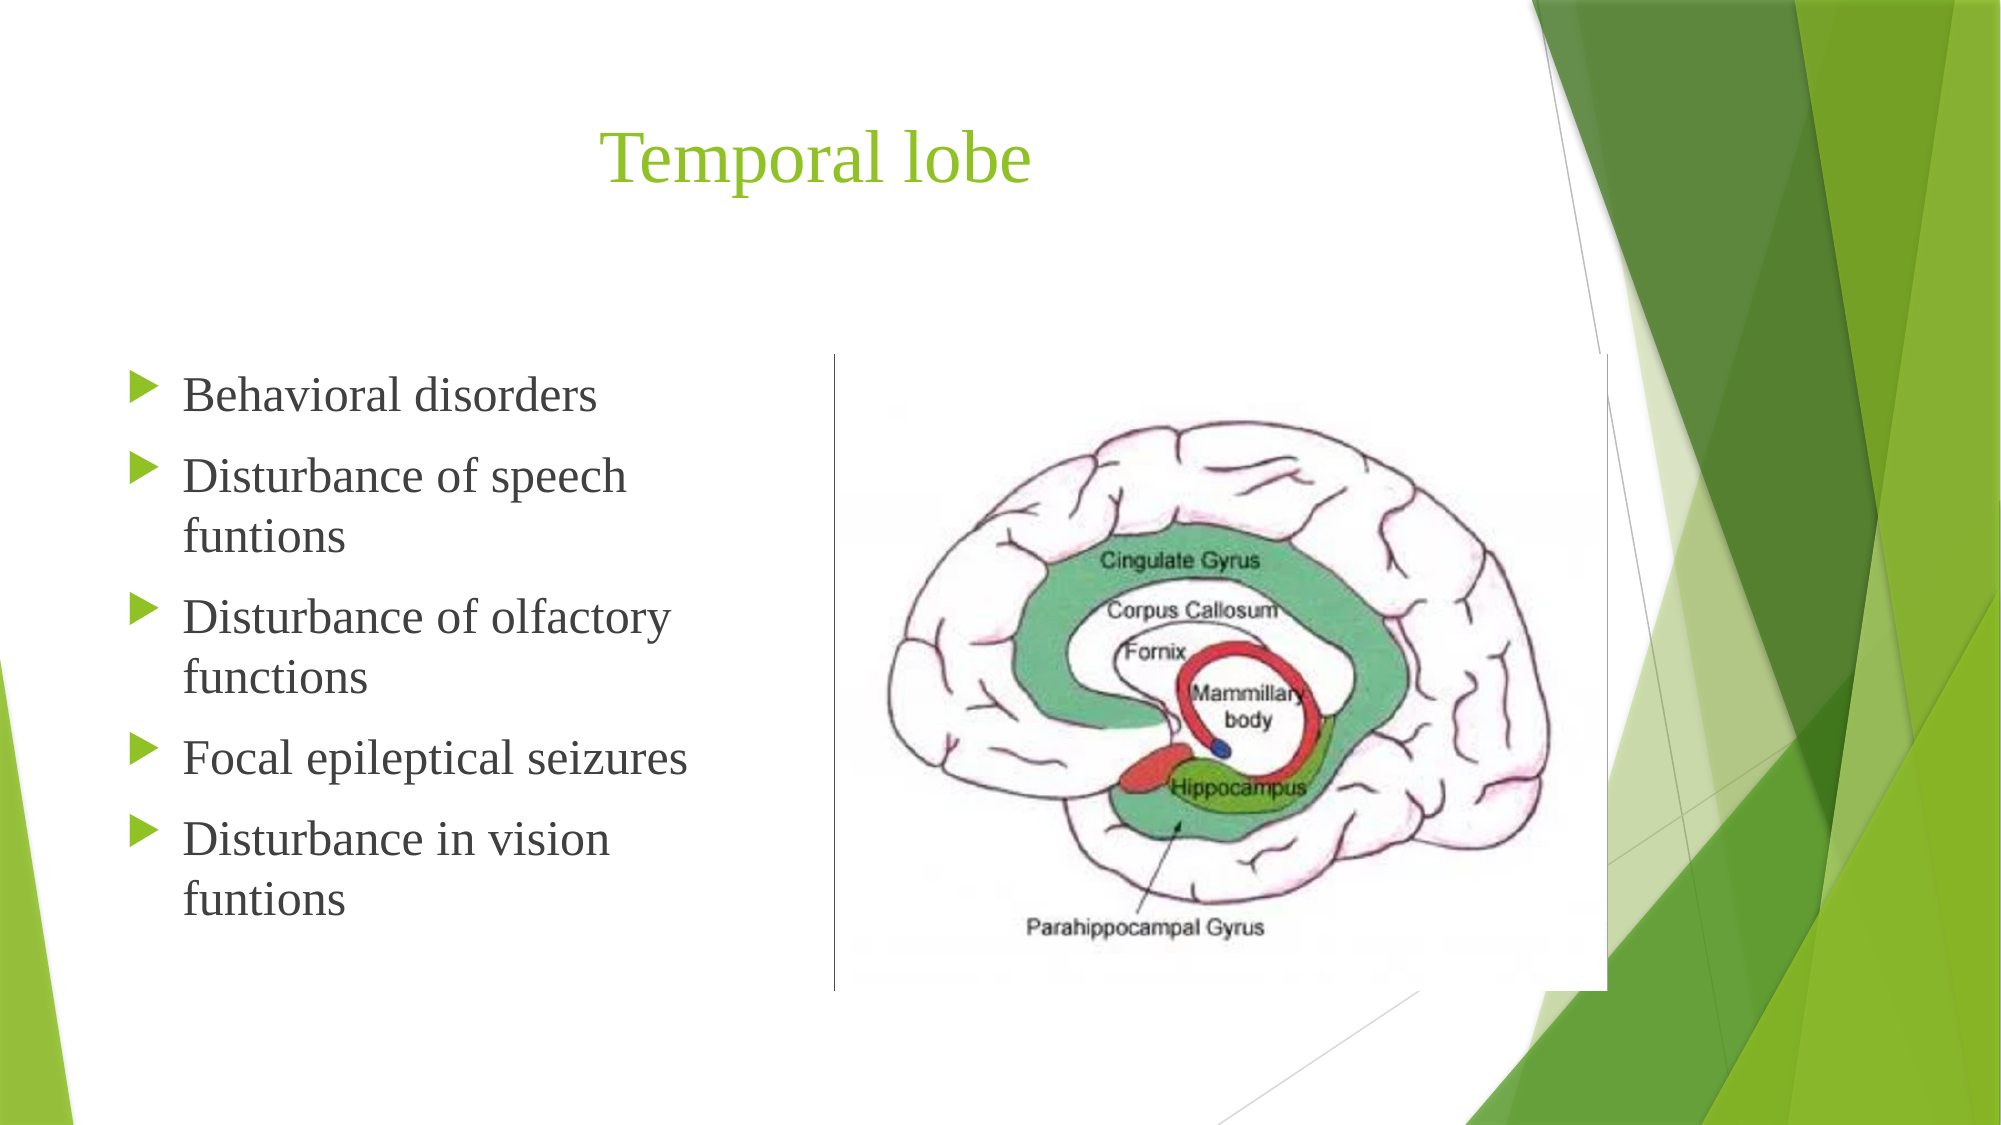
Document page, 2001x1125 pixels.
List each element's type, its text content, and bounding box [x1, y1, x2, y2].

title Temporal lobe [111, 99, 1522, 317]
list Behavioral disorders Disturbance of speech funtions Disturbance of olfactory functions Focal epileptical seizures Disturbance in vision funtions [111, 354, 798, 992]
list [834, 353, 1609, 992]
